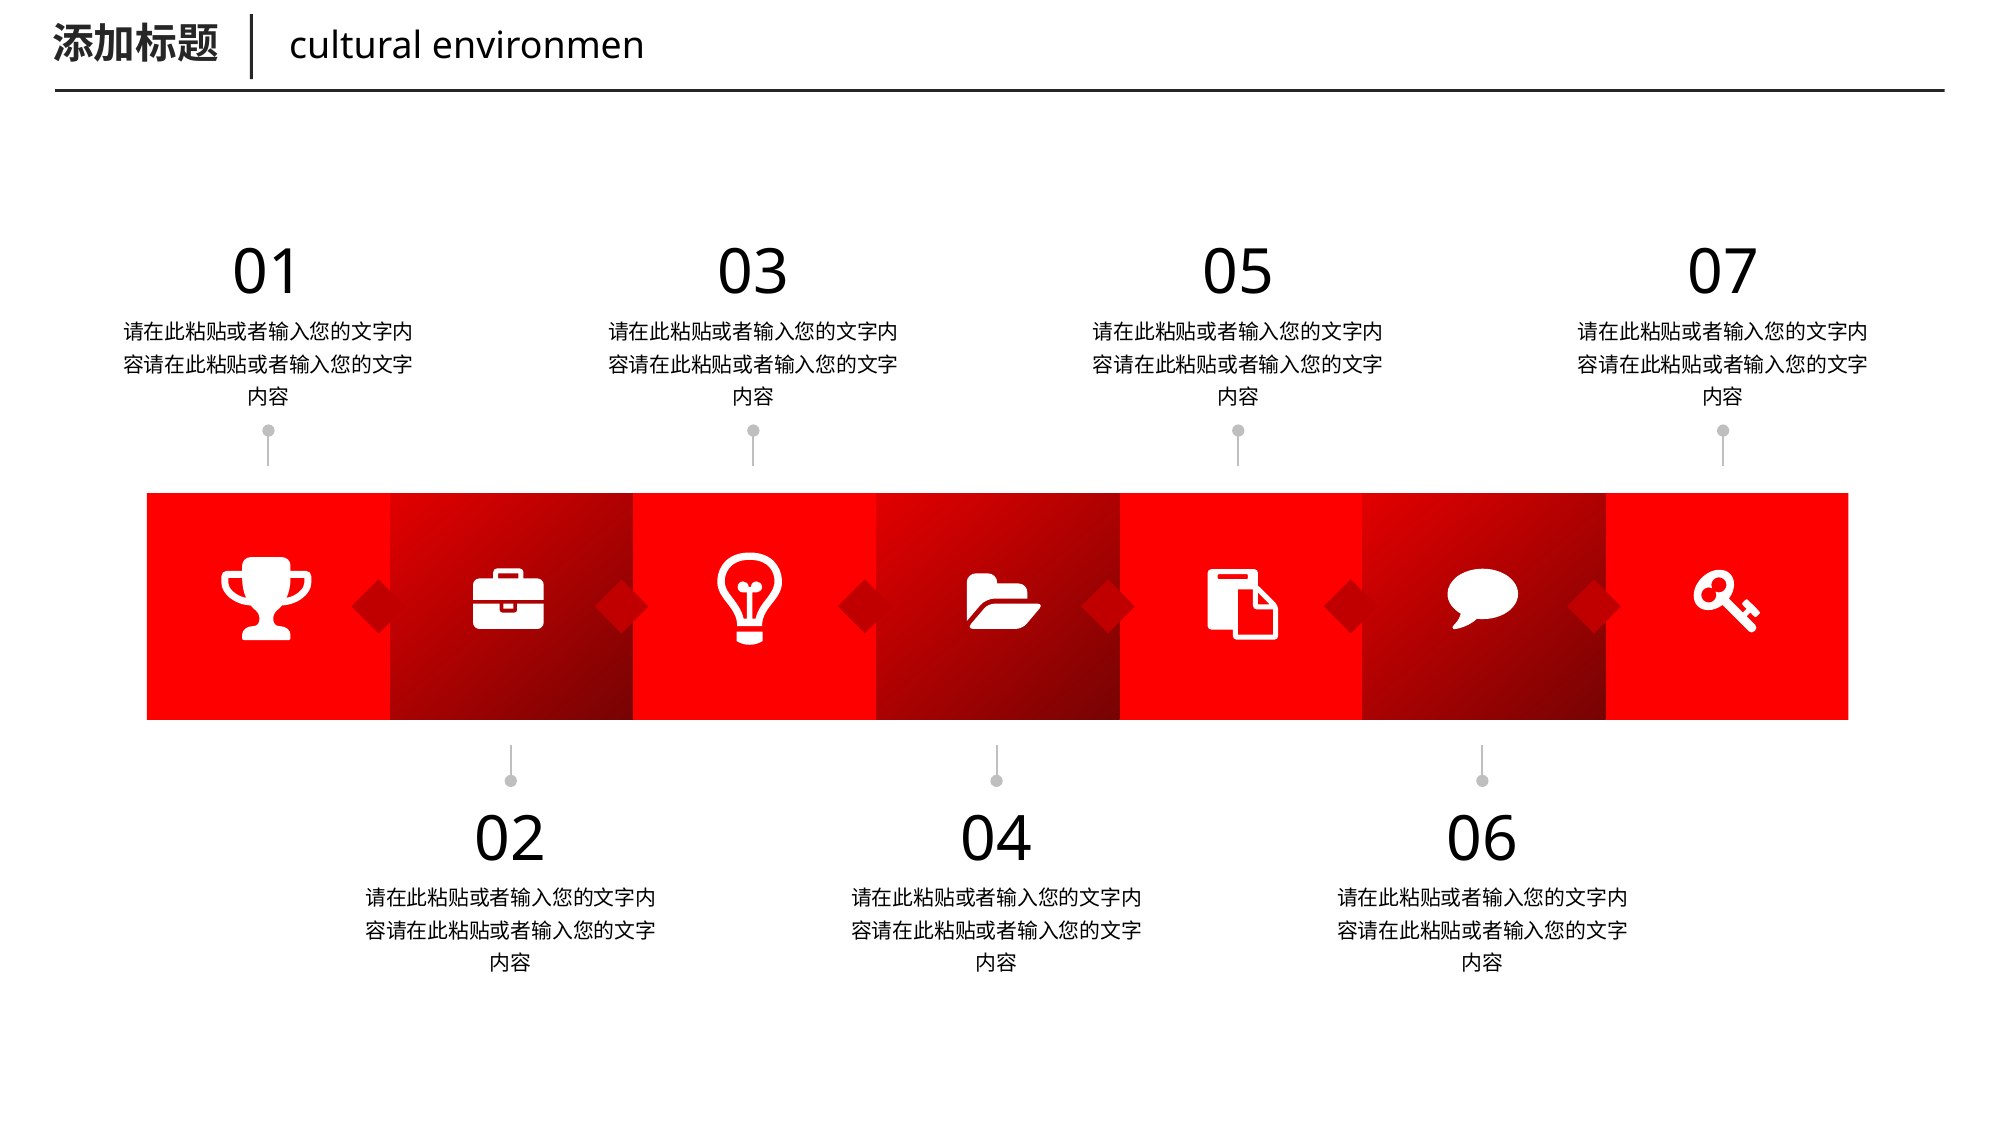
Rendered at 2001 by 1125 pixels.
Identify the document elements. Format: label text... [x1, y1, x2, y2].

text_box 01 [232, 231, 305, 307]
text_box 请在此粘贴或者输入您的文字内容请在此粘贴或者输入您的文字内容 [845, 877, 1148, 988]
text_box [1565, 577, 1623, 635]
text_box [221, 557, 312, 641]
text_box [1207, 569, 1279, 640]
text_box [836, 577, 894, 635]
text_box [966, 573, 1028, 622]
text_box 请在此粘贴或者输入您的文字内容请在此粘贴或者输入您的文字内容 [601, 311, 905, 421]
text_box [1079, 577, 1137, 635]
text_box [877, 492, 1120, 721]
text_box [1120, 492, 1363, 721]
text_box cultural environmen [274, 13, 925, 73]
text_box [473, 603, 544, 629]
text_box 05 [1202, 231, 1274, 307]
text_box [473, 568, 544, 600]
text_box 02 [475, 797, 547, 873]
text_box 请在此粘贴或者输入您的文字内容请在此粘贴或者输入您的文字内容 [1571, 311, 1875, 421]
text_box 请在此粘贴或者输入您的文字内容请在此粘贴或者输入您的文字内容 [1330, 877, 1634, 988]
text_box 请在此粘贴或者输入您的文字内容请在此粘贴或者输入您的文字内容 [359, 877, 663, 988]
text_box [969, 603, 1041, 629]
text_box [249, 13, 254, 80]
text_box 添加标题 [37, 9, 286, 74]
text_box 06 [1446, 797, 1519, 873]
text_box 04 [960, 797, 1033, 873]
text_box [593, 577, 651, 635]
text_box [146, 492, 391, 721]
text_box 请在此粘贴或者输入您的文字内容请在此粘贴或者输入您的文字内容 [116, 311, 420, 421]
text_box [736, 631, 763, 645]
text_box [1693, 569, 1761, 633]
text_box 07 [1687, 231, 1759, 307]
text_box [350, 577, 408, 635]
text_box [54, 88, 1946, 93]
text_box [1606, 492, 1849, 721]
text_box [391, 492, 634, 721]
text_box [717, 552, 782, 627]
text_box 请在此粘贴或者输入您的文字内容请在此粘贴或者输入您的文字内容 [1086, 311, 1390, 421]
text_box [1363, 492, 1606, 721]
text_box [634, 492, 877, 721]
text_box [1322, 577, 1380, 635]
text_box 03 [717, 231, 790, 307]
text_box [1447, 568, 1519, 630]
